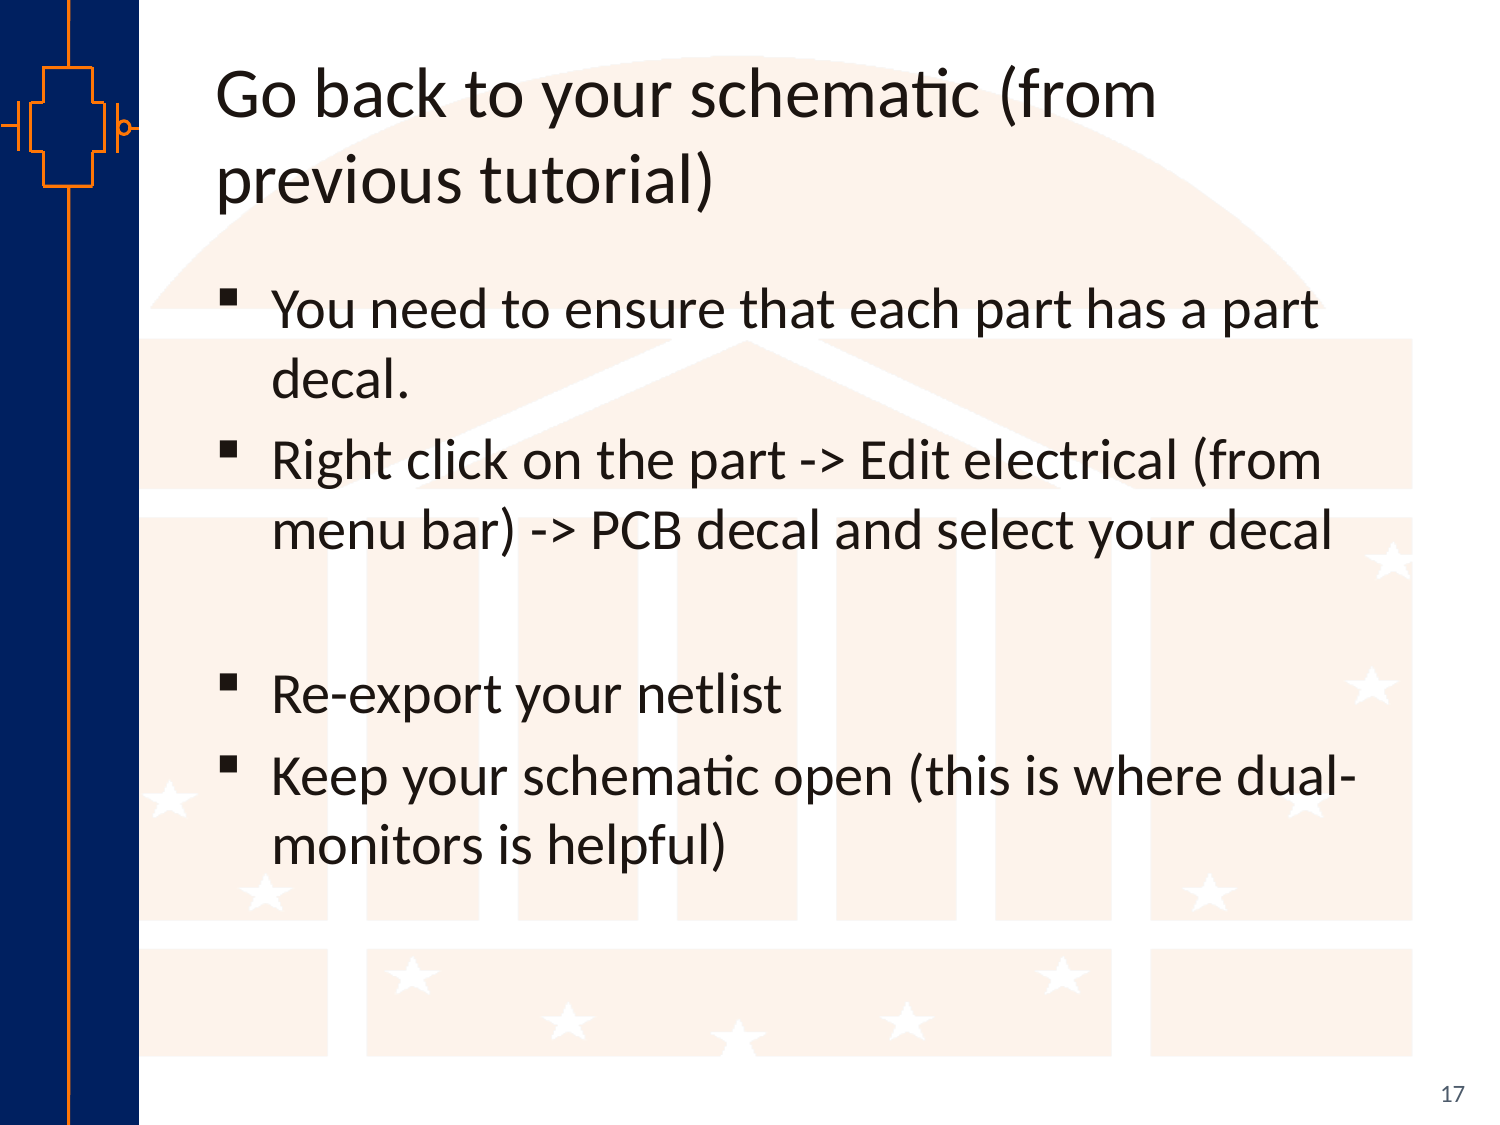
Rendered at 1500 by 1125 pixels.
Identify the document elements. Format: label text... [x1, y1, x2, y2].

slide_number 17 [1425, 1062, 1488, 1123]
title Go back to your schematic (from previous tutorial) [200, 37, 1388, 225]
list You need to ensure that each part has a part decal. Right click on the part -> Edit electrical (from menu bar) -> PCB decal and select your decal Re-export your netlist Keep your schematic open (this is where dual-monitors is helpful) [200, 262, 1425, 988]
